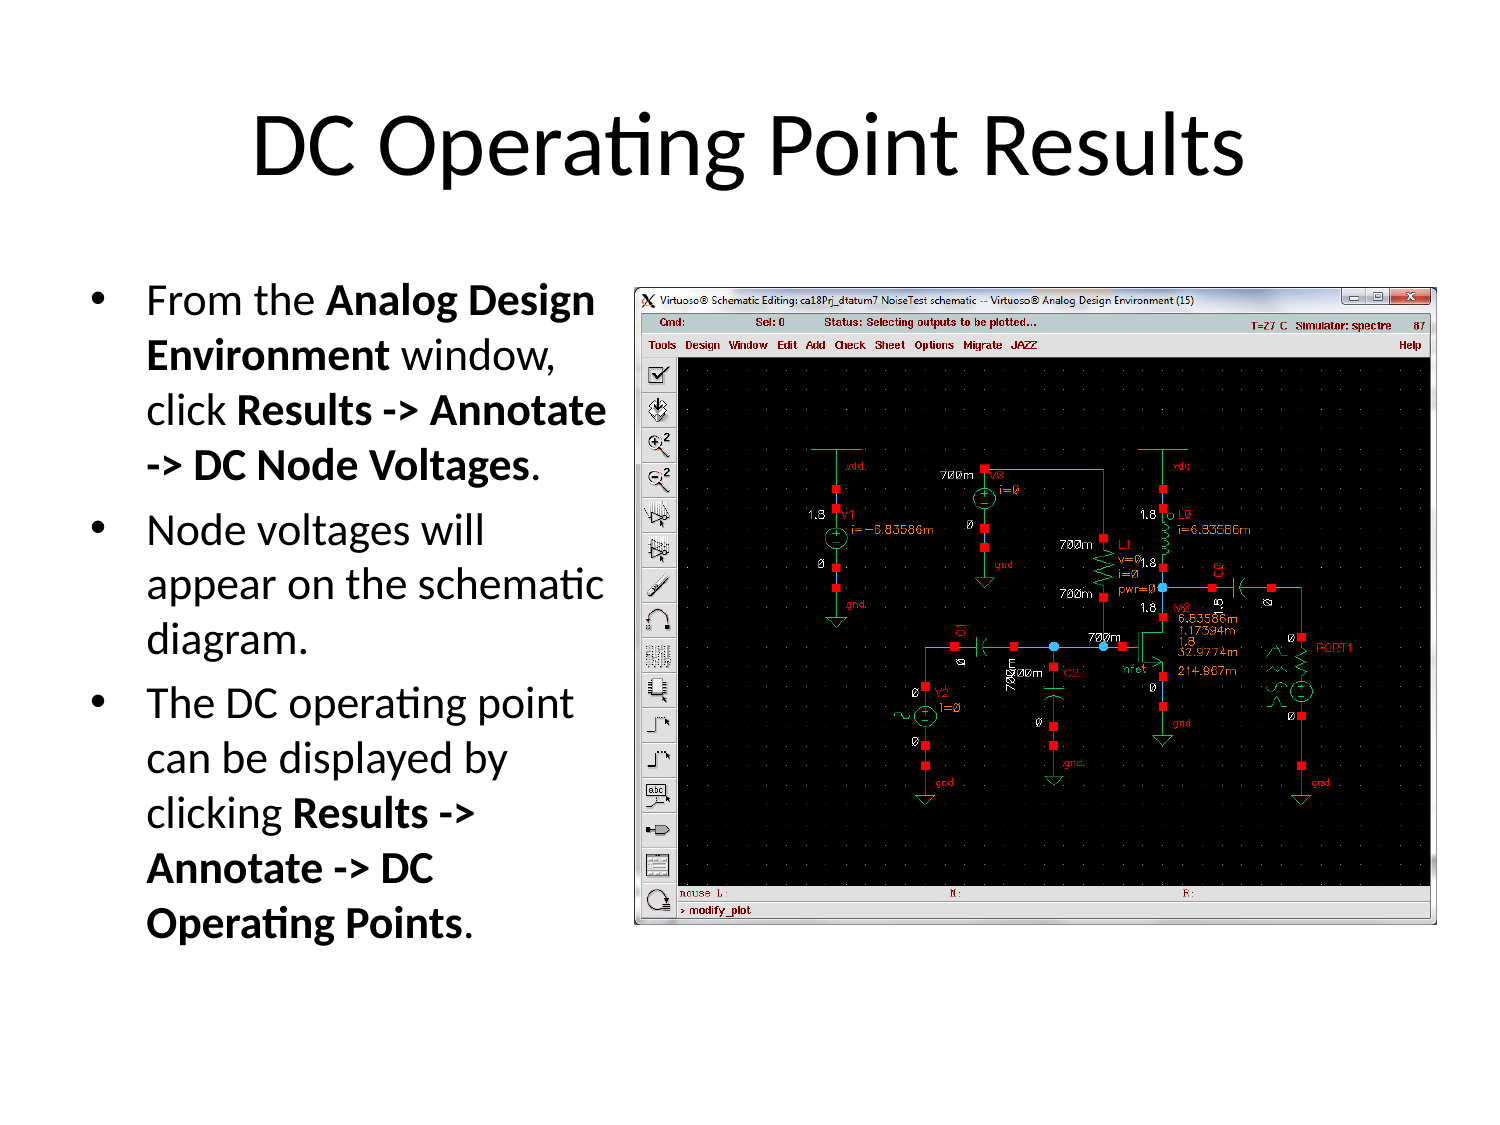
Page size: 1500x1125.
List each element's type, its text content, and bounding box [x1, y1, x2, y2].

list From the Analog Design Environment window, click Results -> Annotate -> DC Node Voltages. Node voltages will appear on the schematic diagram. The DC operating point can be displayed by clicking Results -> Annotate -> DC Operating Points. [75, 262, 625, 1005]
title DC Operating Point Results [75, 45, 1425, 233]
picture [633, 287, 1437, 926]
